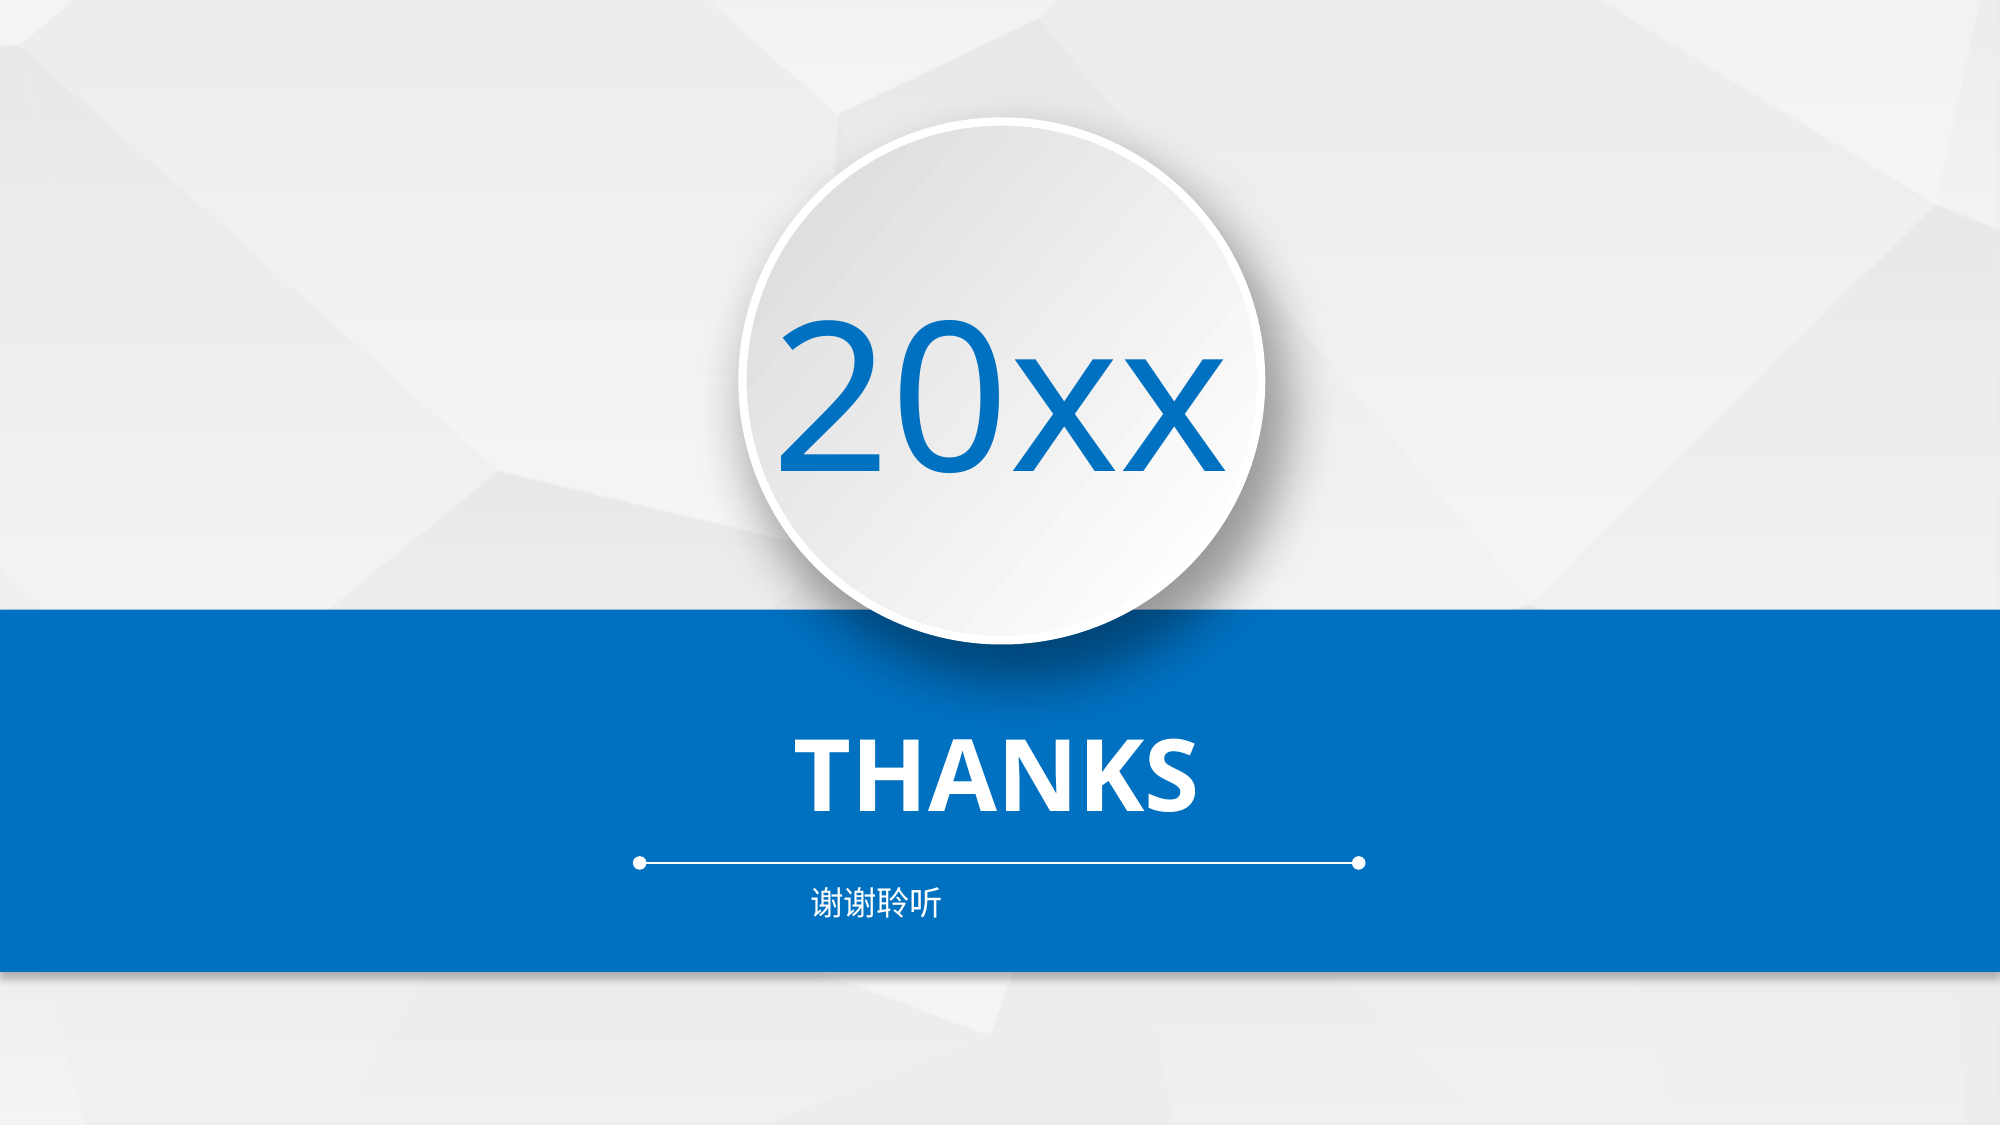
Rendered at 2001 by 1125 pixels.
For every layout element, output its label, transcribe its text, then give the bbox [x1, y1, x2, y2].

picture [0, 0, 2000, 608]
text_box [632, 855, 1366, 870]
text_box [772, 119, 1231, 255]
picture [0, 974, 2000, 1125]
text_box 20xx [718, 255, 1284, 521]
text_box THANKS [705, 704, 1289, 839]
text_box [0, 608, 2000, 974]
text_box [781, 521, 1223, 643]
text_box 谢谢聆听 [795, 878, 1198, 930]
